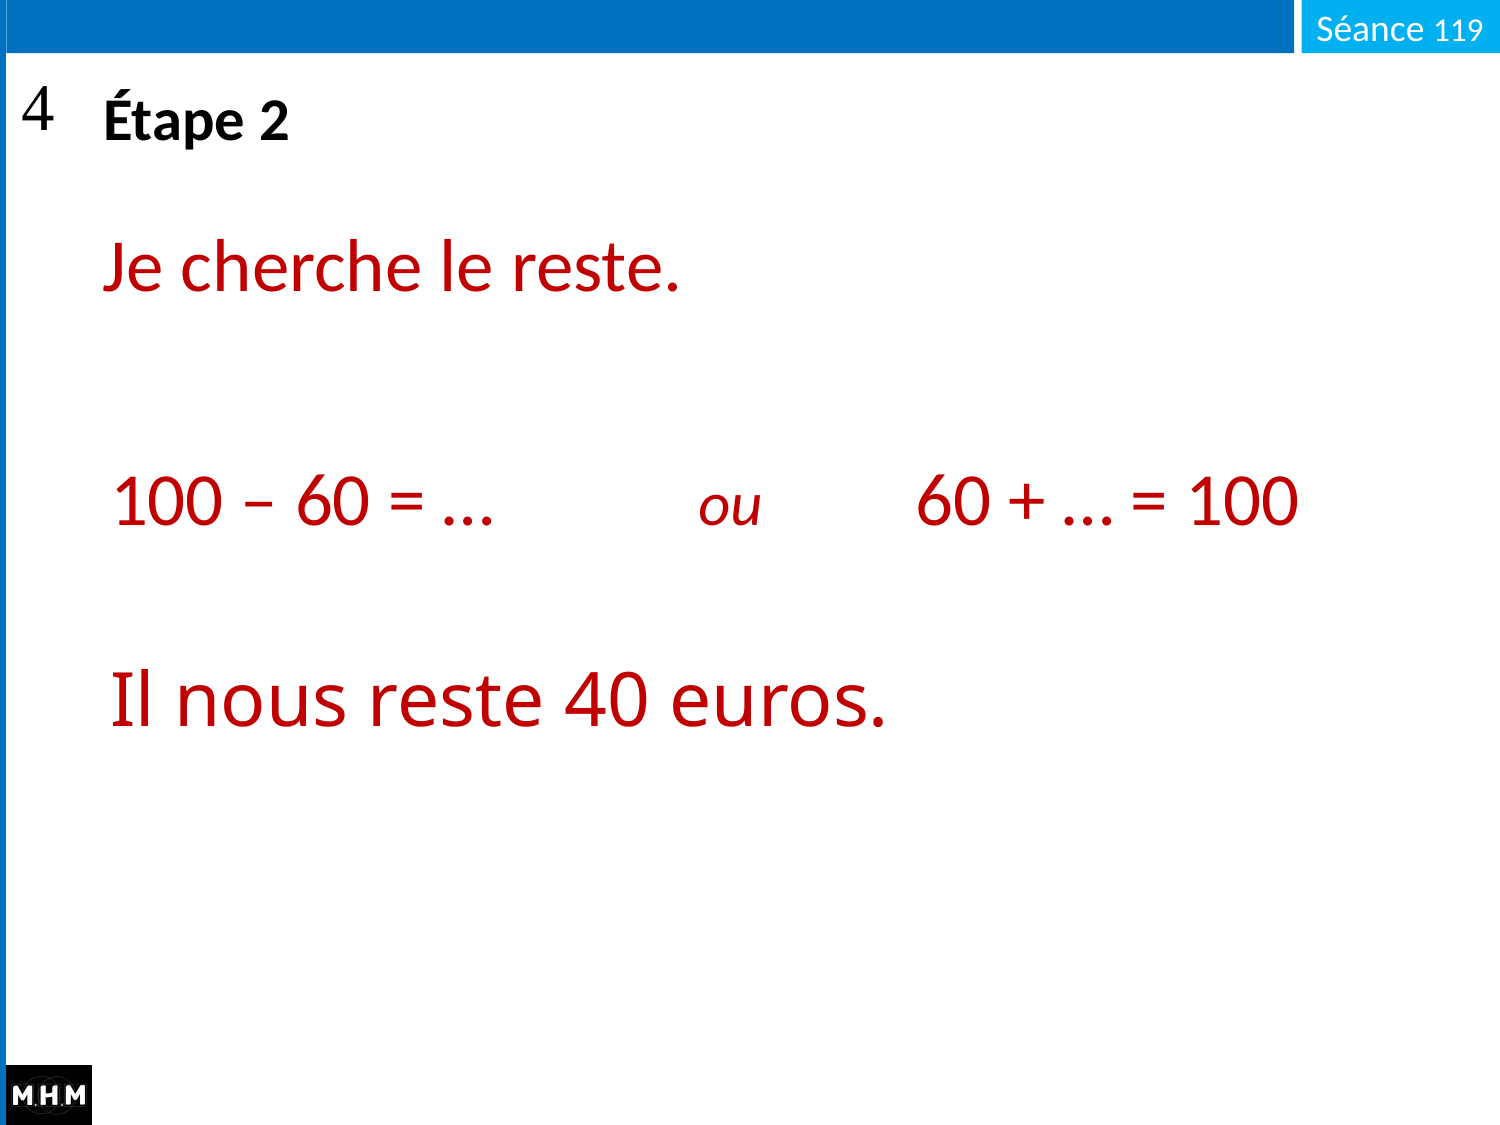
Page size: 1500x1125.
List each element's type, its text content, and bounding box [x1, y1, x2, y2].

picture [6, 1065, 92, 1125]
text_box Il nous reste 40 euros. [95, 644, 1375, 750]
text_box 100 – 60 = … ou 60 + … = 100 [95, 443, 1352, 549]
title Étape 2 [88, 35, 1382, 161]
text_box Je cherche le reste. [88, 209, 1321, 315]
